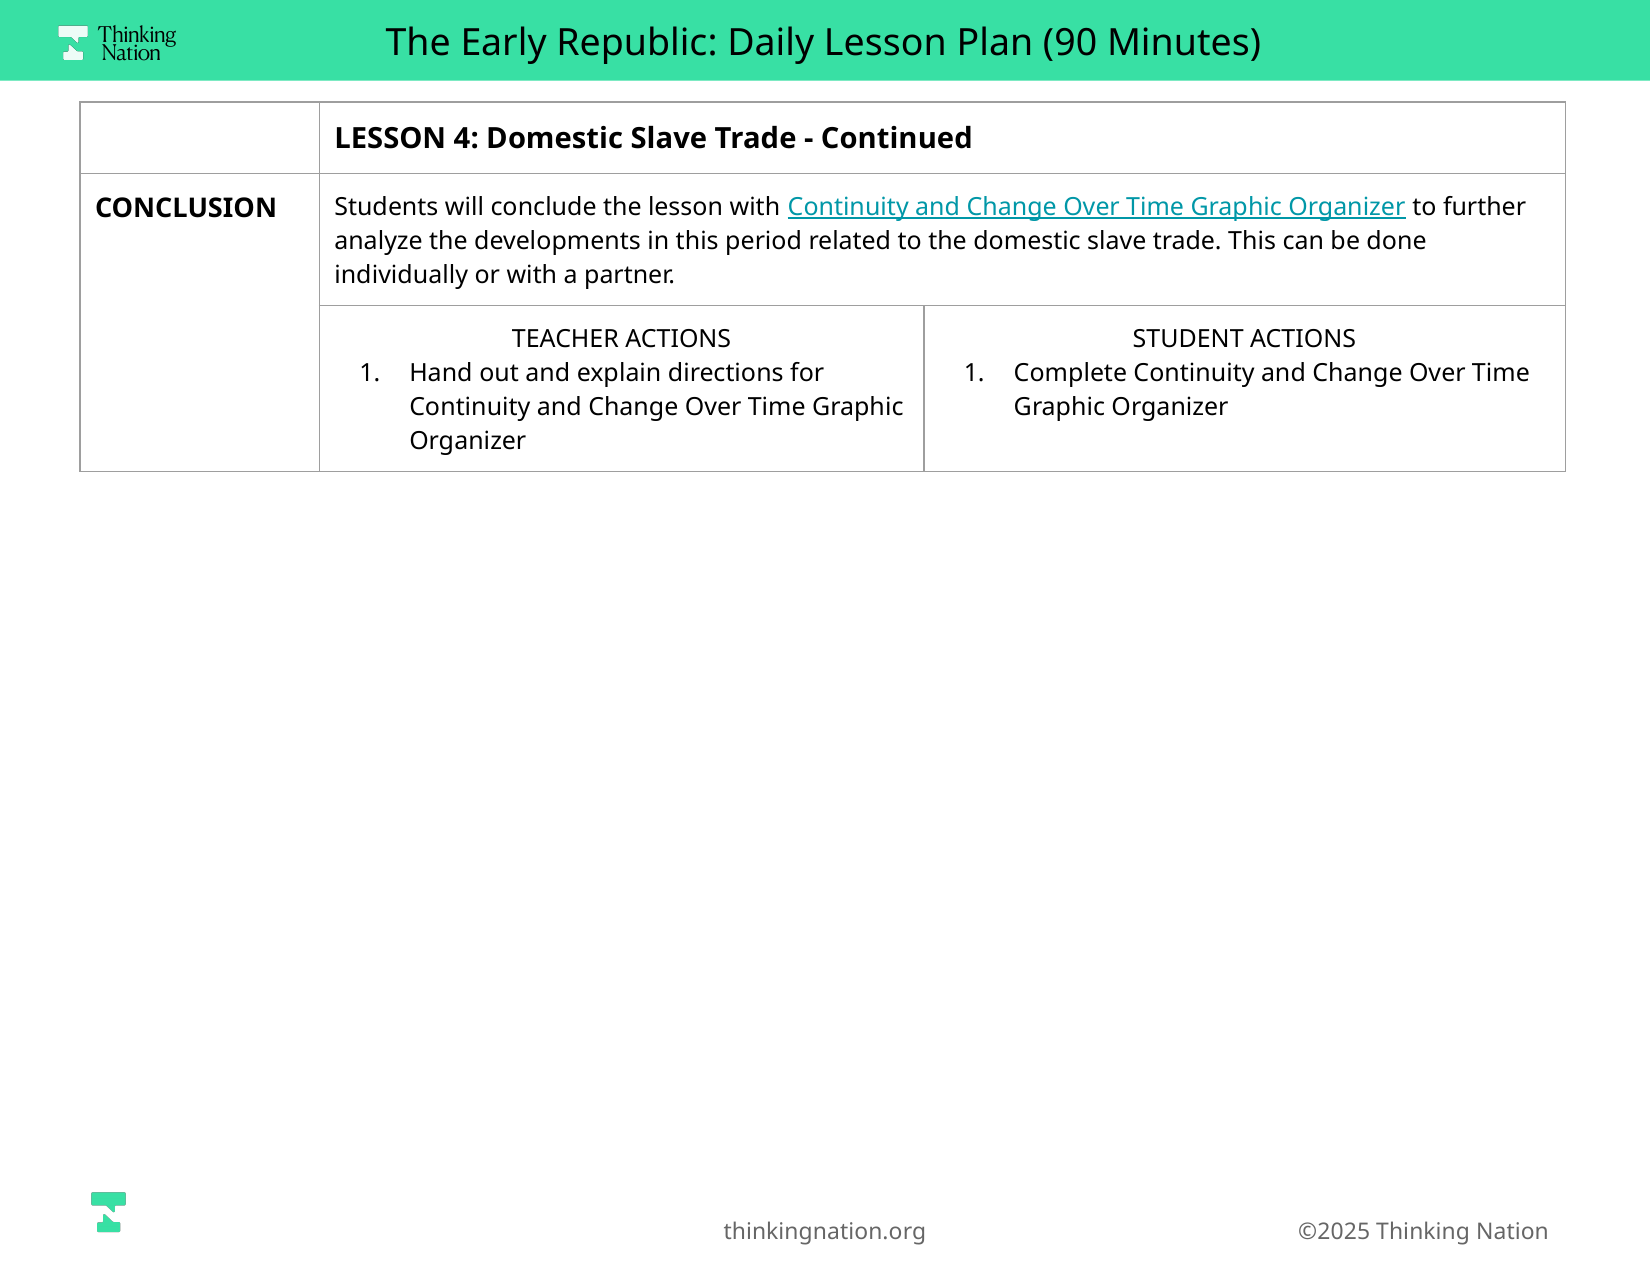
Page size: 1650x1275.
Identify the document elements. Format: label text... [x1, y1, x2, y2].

text_box ©2025 Thinking Nation [1174, 1200, 1566, 1240]
table_cell STUDENT ACTIONS Complete Continuity and Change Over Time Graphic Organizer [925, 306, 1565, 471]
text_box The Early Republic: Daily Lesson Plan (90 Minutes) [0, 0, 1650, 81]
text_box thinkingnation.org [629, 1200, 1021, 1240]
table_header LESSON 4: Domestic Slave Trade - Continued [320, 103, 1565, 173]
table_header [81, 103, 319, 173]
picture [45, 14, 180, 71]
table_cell TEACHER ACTIONS Hand out and explain directions for Continuity and Change Over Time Graphic Organizer [320, 306, 923, 471]
table_cell CONCLUSION [81, 174, 319, 471]
picture [80, 1184, 136, 1240]
table_cell Students will conclude the lesson with Continuity and Change Over Time Graphic Organizer to further analyze the developments in this period related to the domestic slave trade. This can be done individually or with a partner. [320, 174, 1565, 305]
